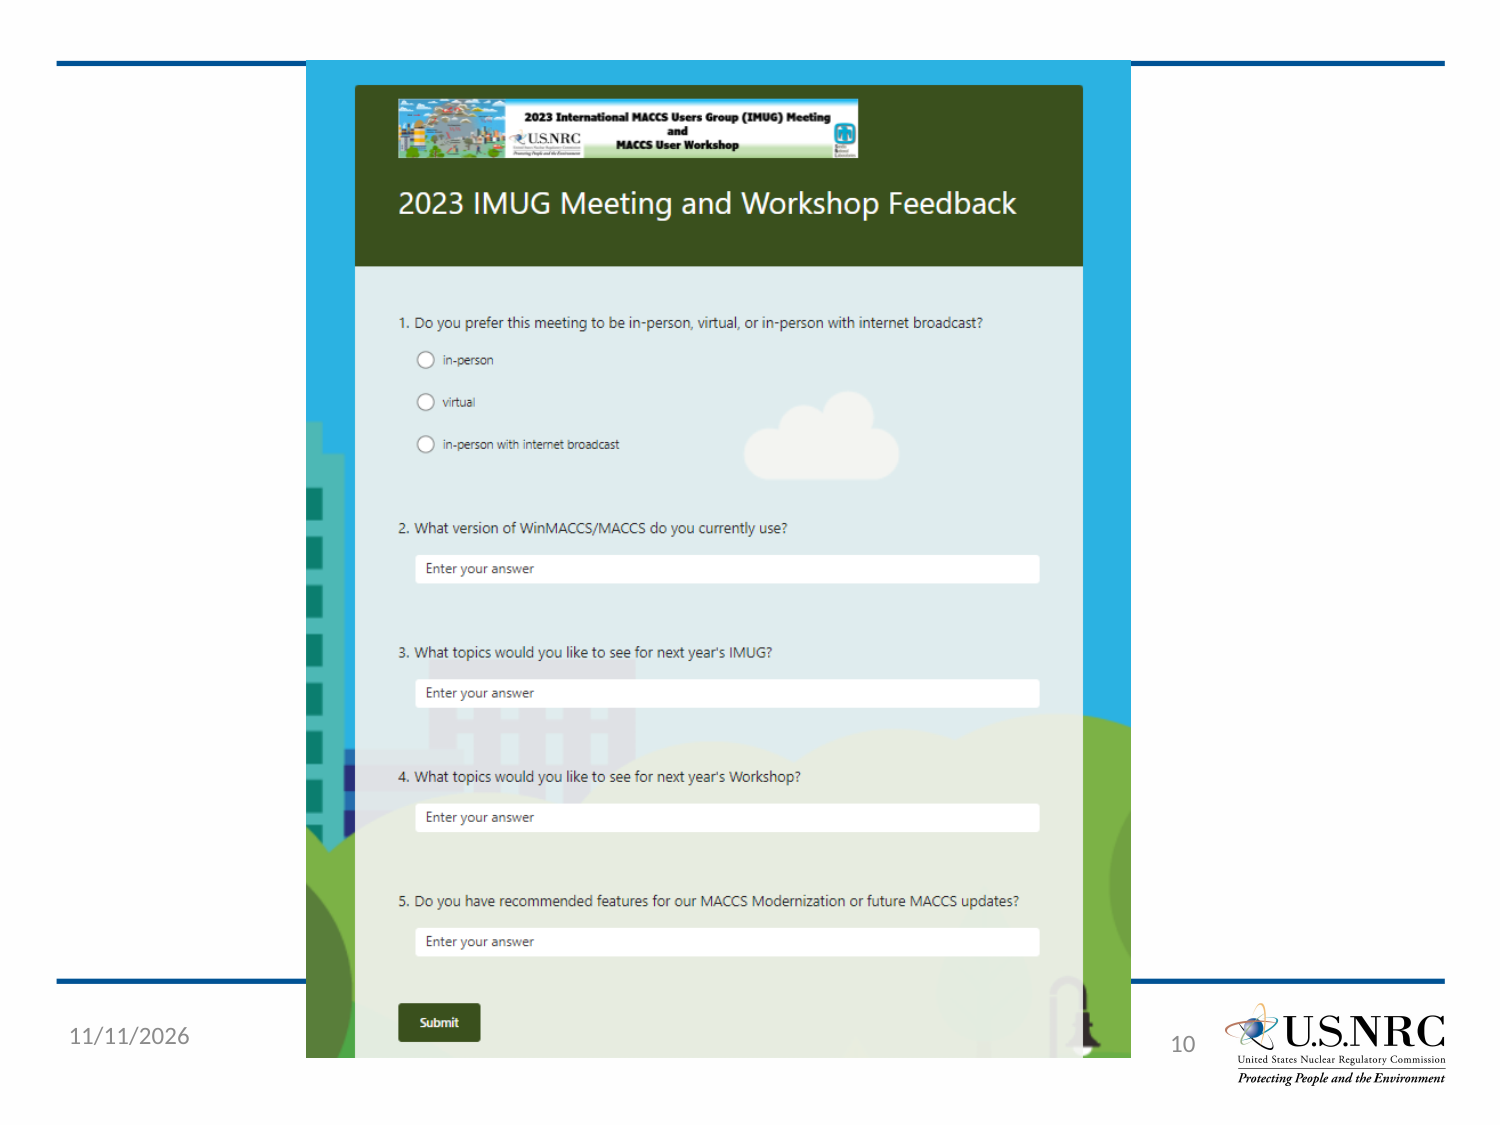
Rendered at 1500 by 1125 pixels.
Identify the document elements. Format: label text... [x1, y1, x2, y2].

slide_number 10 [1030, 1012, 1211, 1073]
picture [0, 0, 1500, 1125]
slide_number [53, 1004, 305, 1065]
